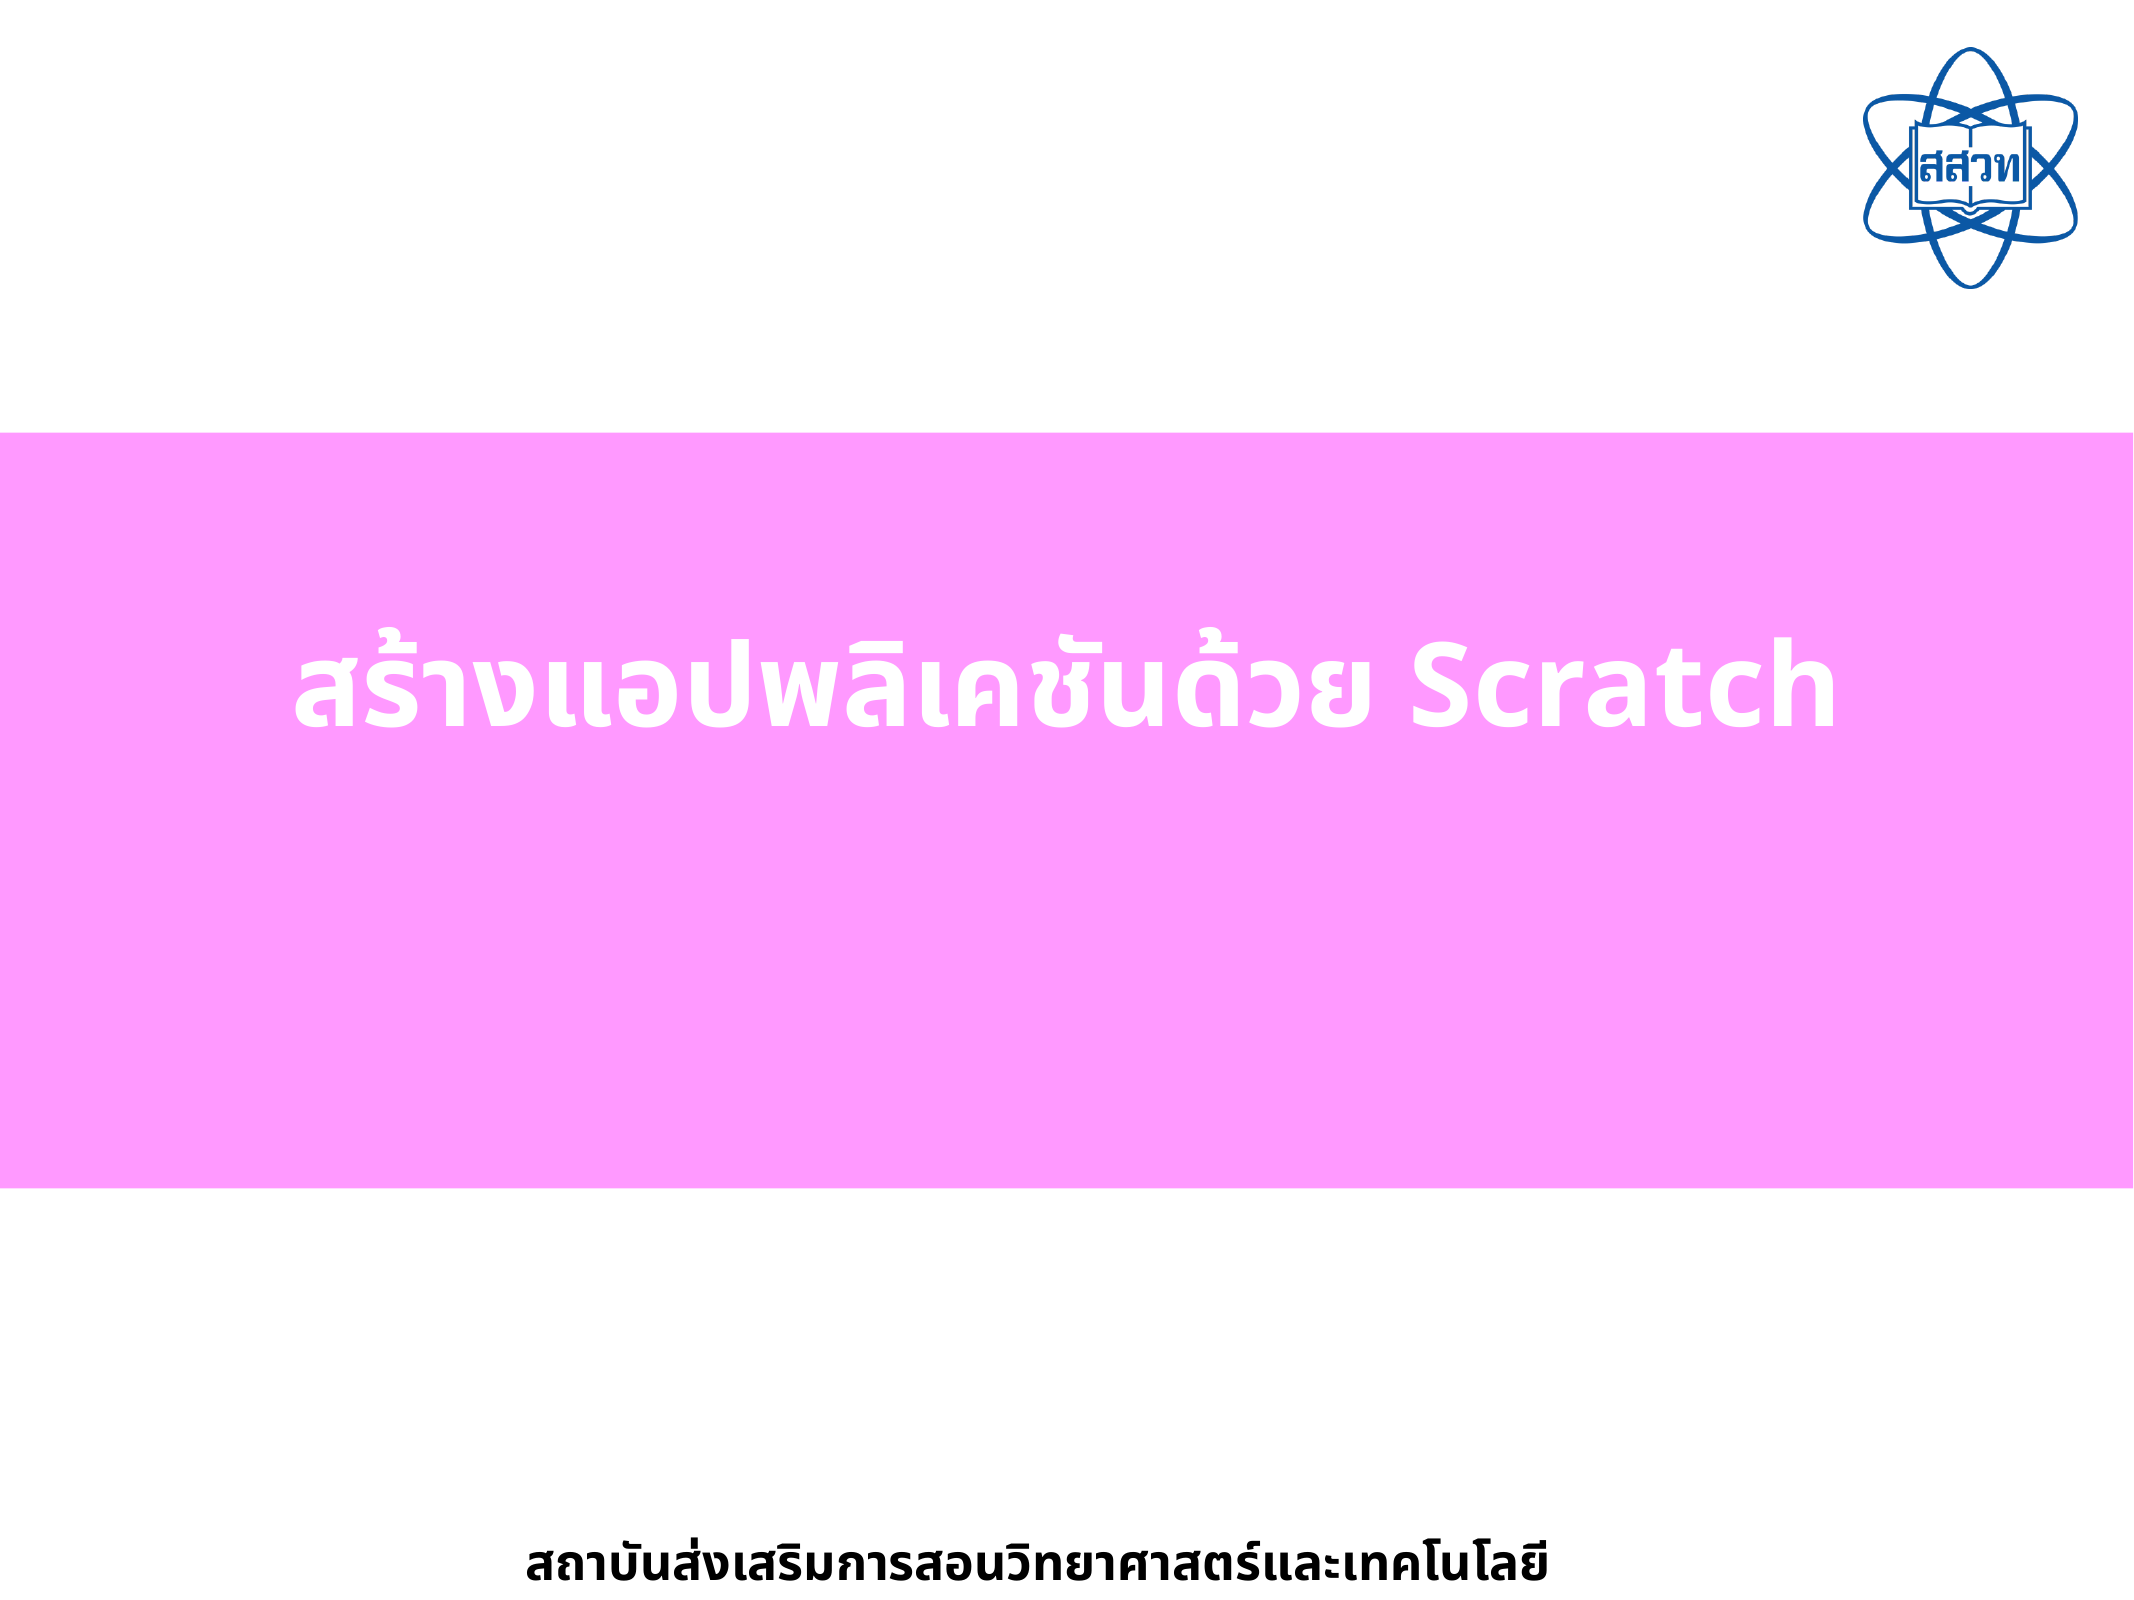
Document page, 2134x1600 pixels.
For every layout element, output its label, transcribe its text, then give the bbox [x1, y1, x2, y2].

picture [1862, 46, 2079, 290]
text_box สร้างแอปพลิเคชันด้วย Scratch [208, 602, 1925, 998]
text_box [0, 432, 2134, 1189]
text_box สถาบันส่งเสริมการสอนวิทยาศาสตร์และเทคโนโลยี [74, 1522, 2002, 1589]
